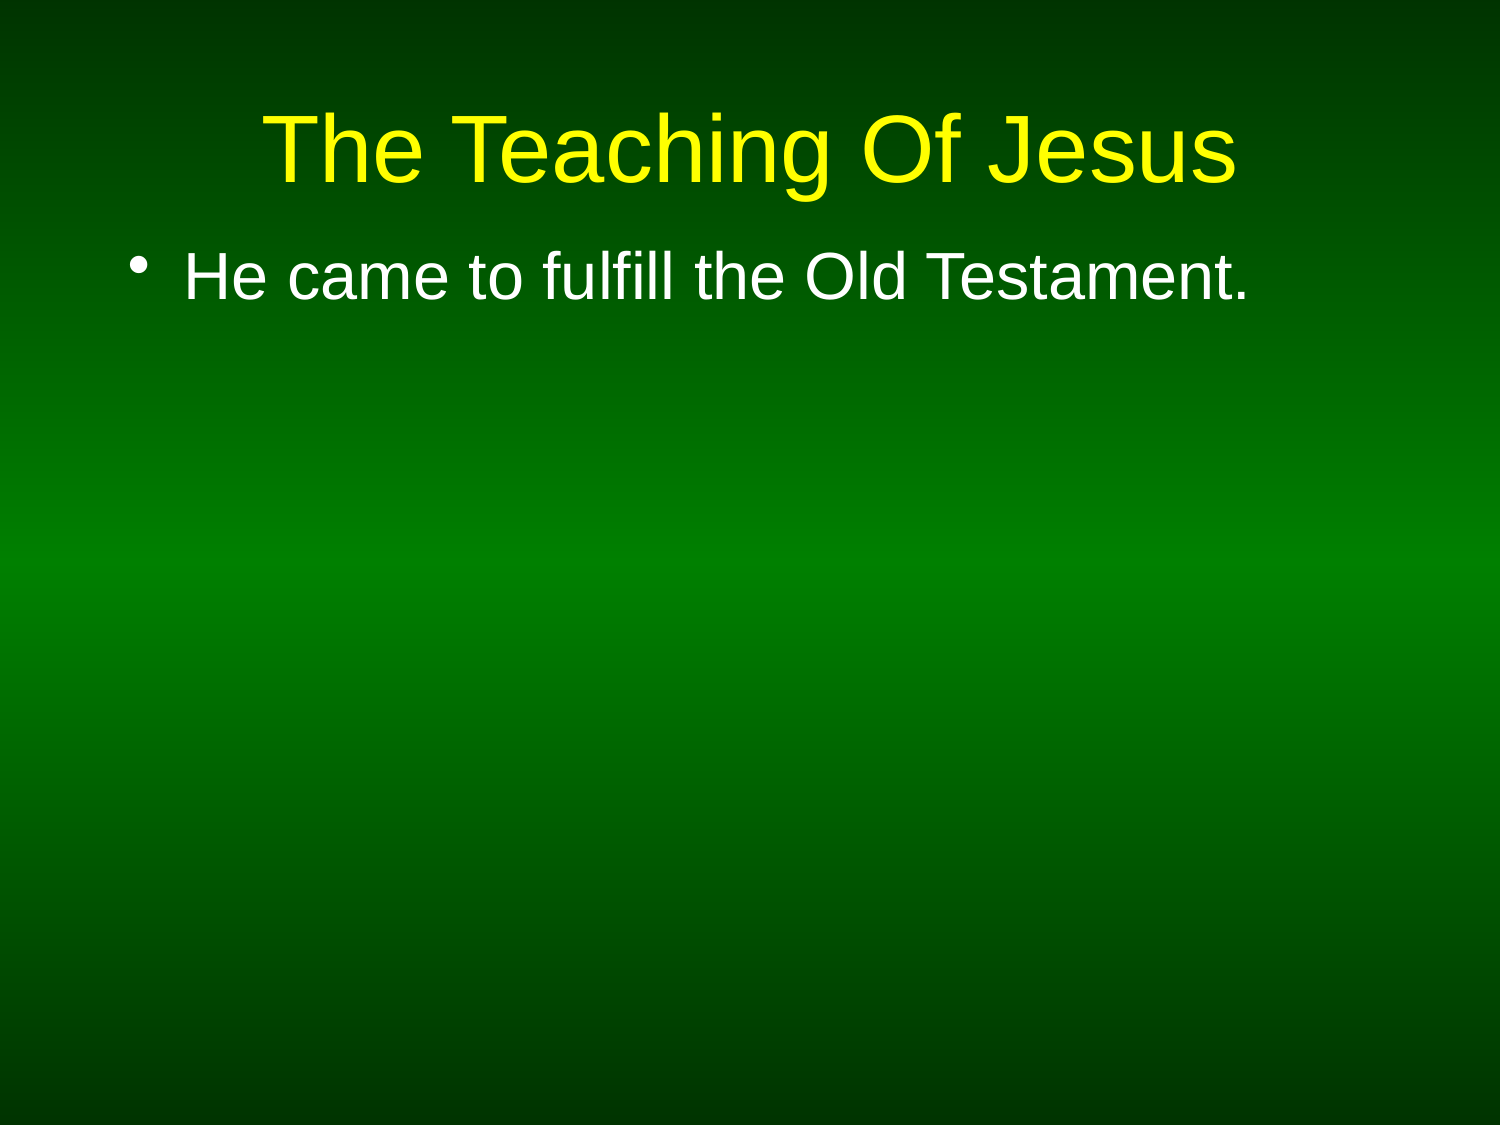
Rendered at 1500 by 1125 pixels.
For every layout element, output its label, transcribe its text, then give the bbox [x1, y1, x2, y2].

list He came to fulfill the Old Testament. [112, 224, 1463, 1038]
title The Teaching Of Jesus [37, 50, 1463, 238]
